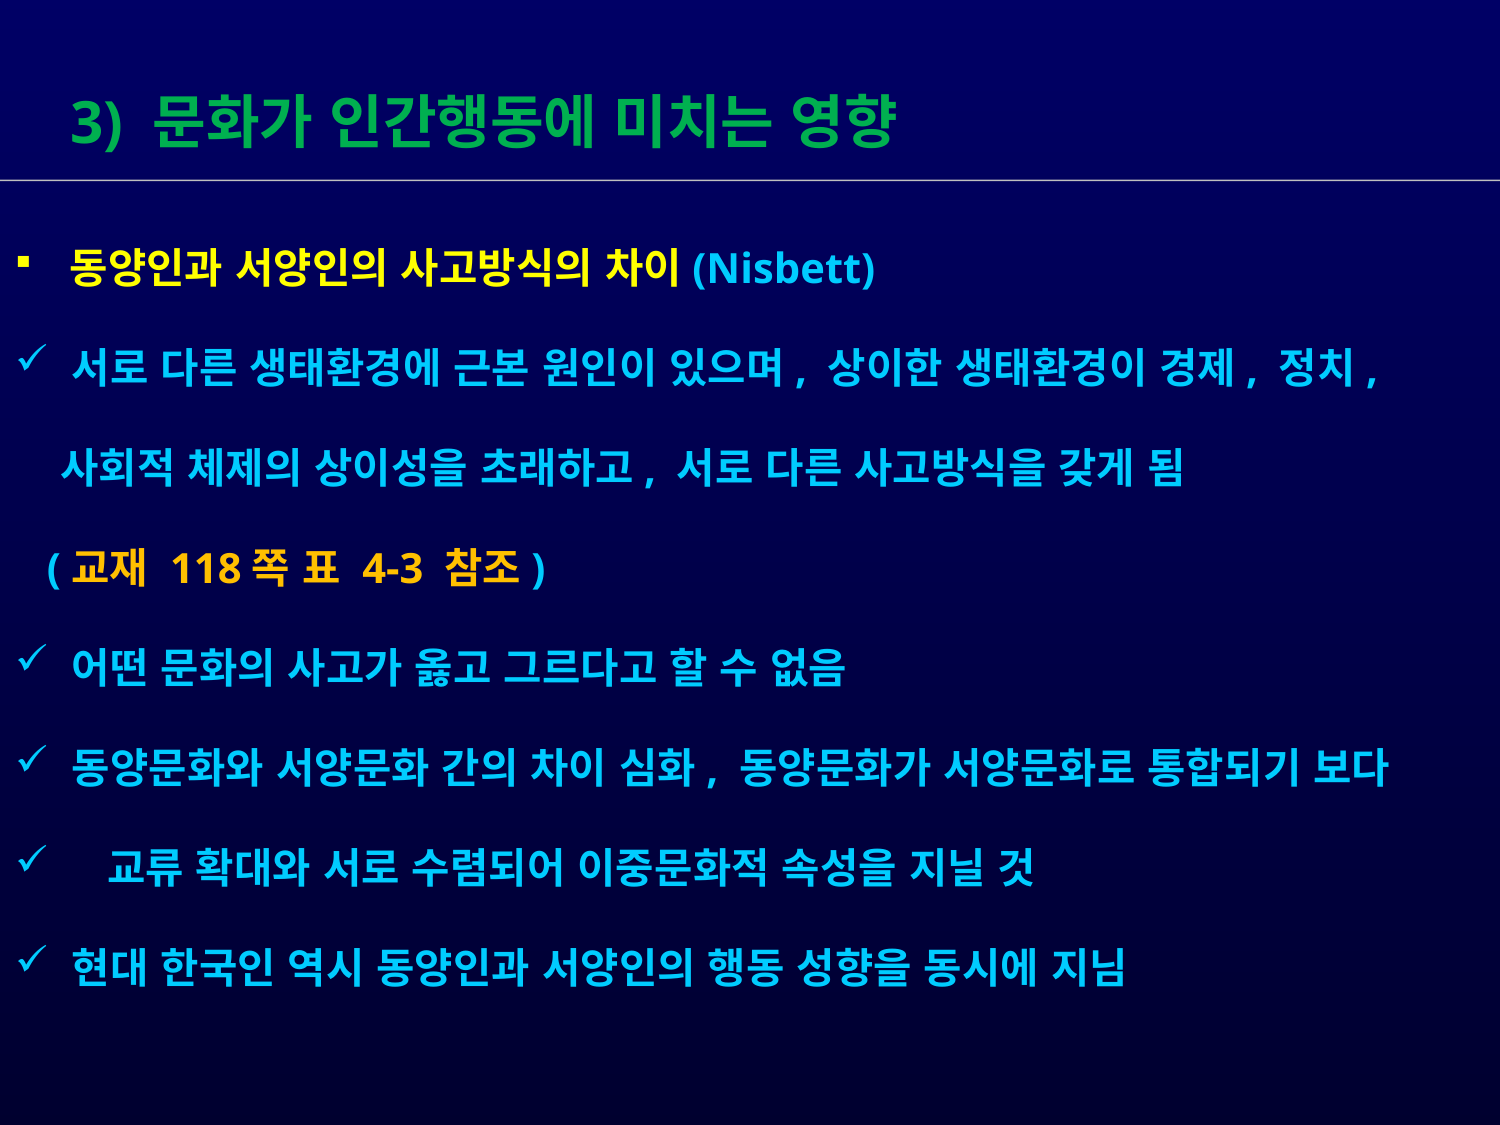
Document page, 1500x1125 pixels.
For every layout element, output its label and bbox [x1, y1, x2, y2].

text_box [0, 77, 1500, 990]
